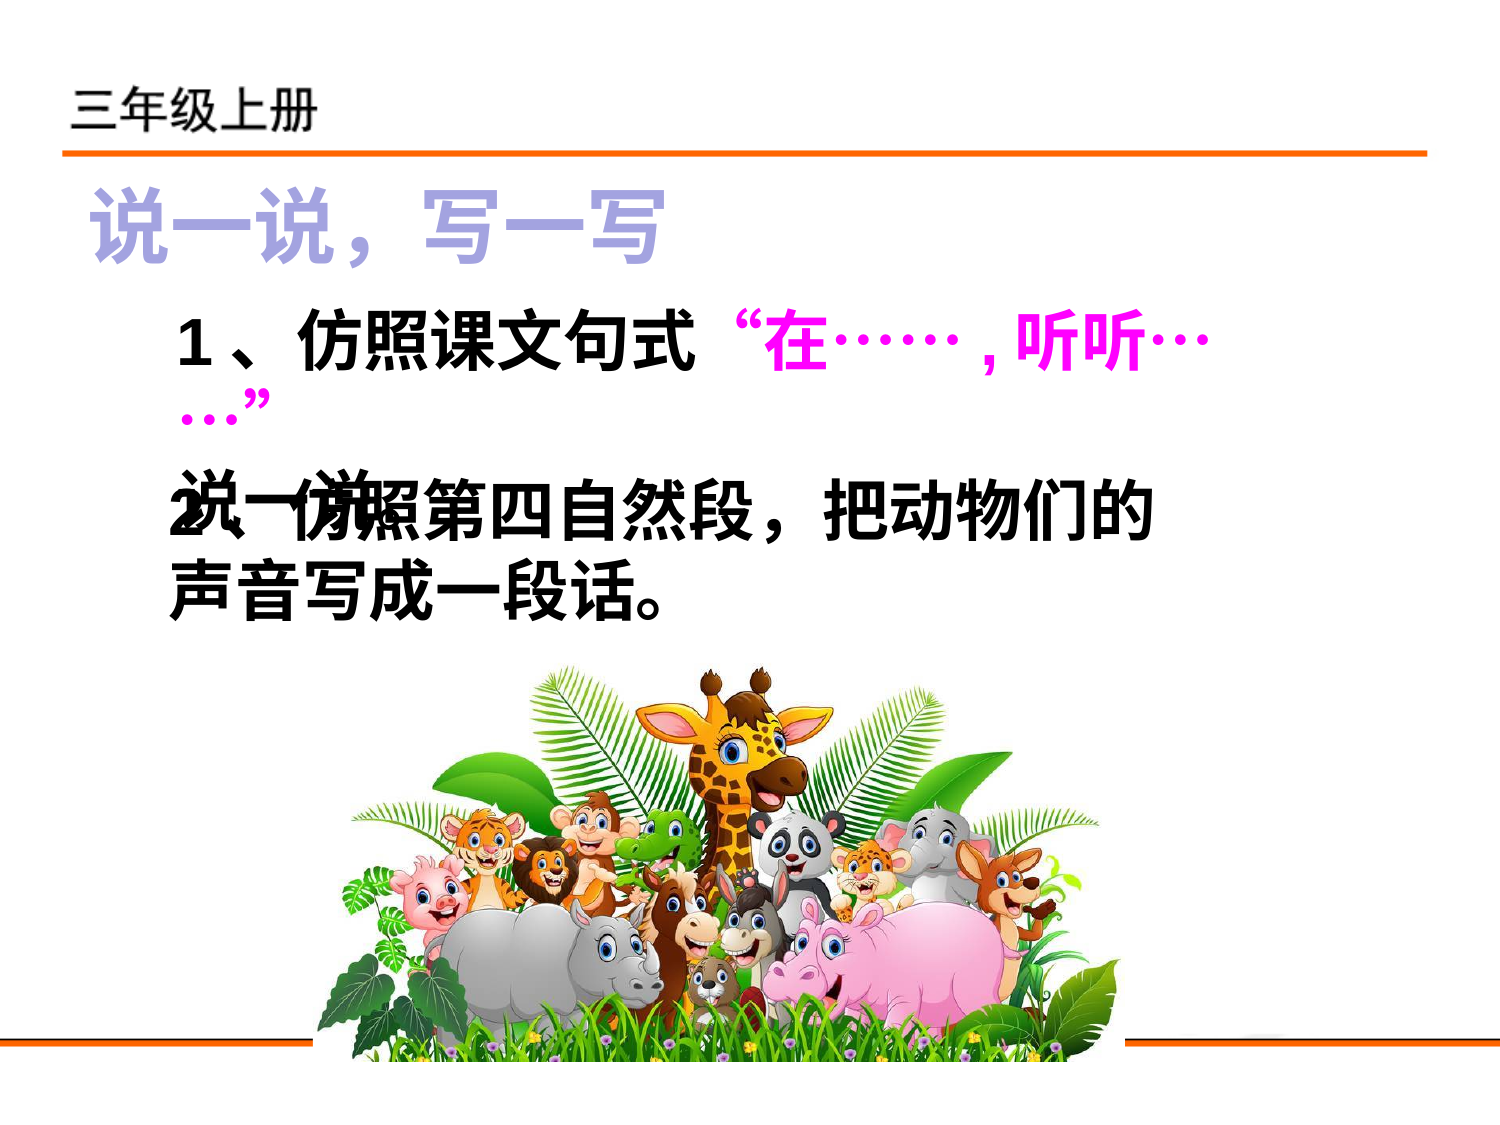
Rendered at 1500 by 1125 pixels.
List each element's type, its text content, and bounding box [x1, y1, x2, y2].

text_box 1、仿照课文句式“在……,听听……” 说一说。 [161, 291, 1356, 547]
text_box 2、仿照第四自然段，把动物们的声音写成一段话。 [153, 461, 1231, 636]
picture [0, 0, 1500, 1125]
text_box 说一说，写一写 [72, 166, 685, 282]
